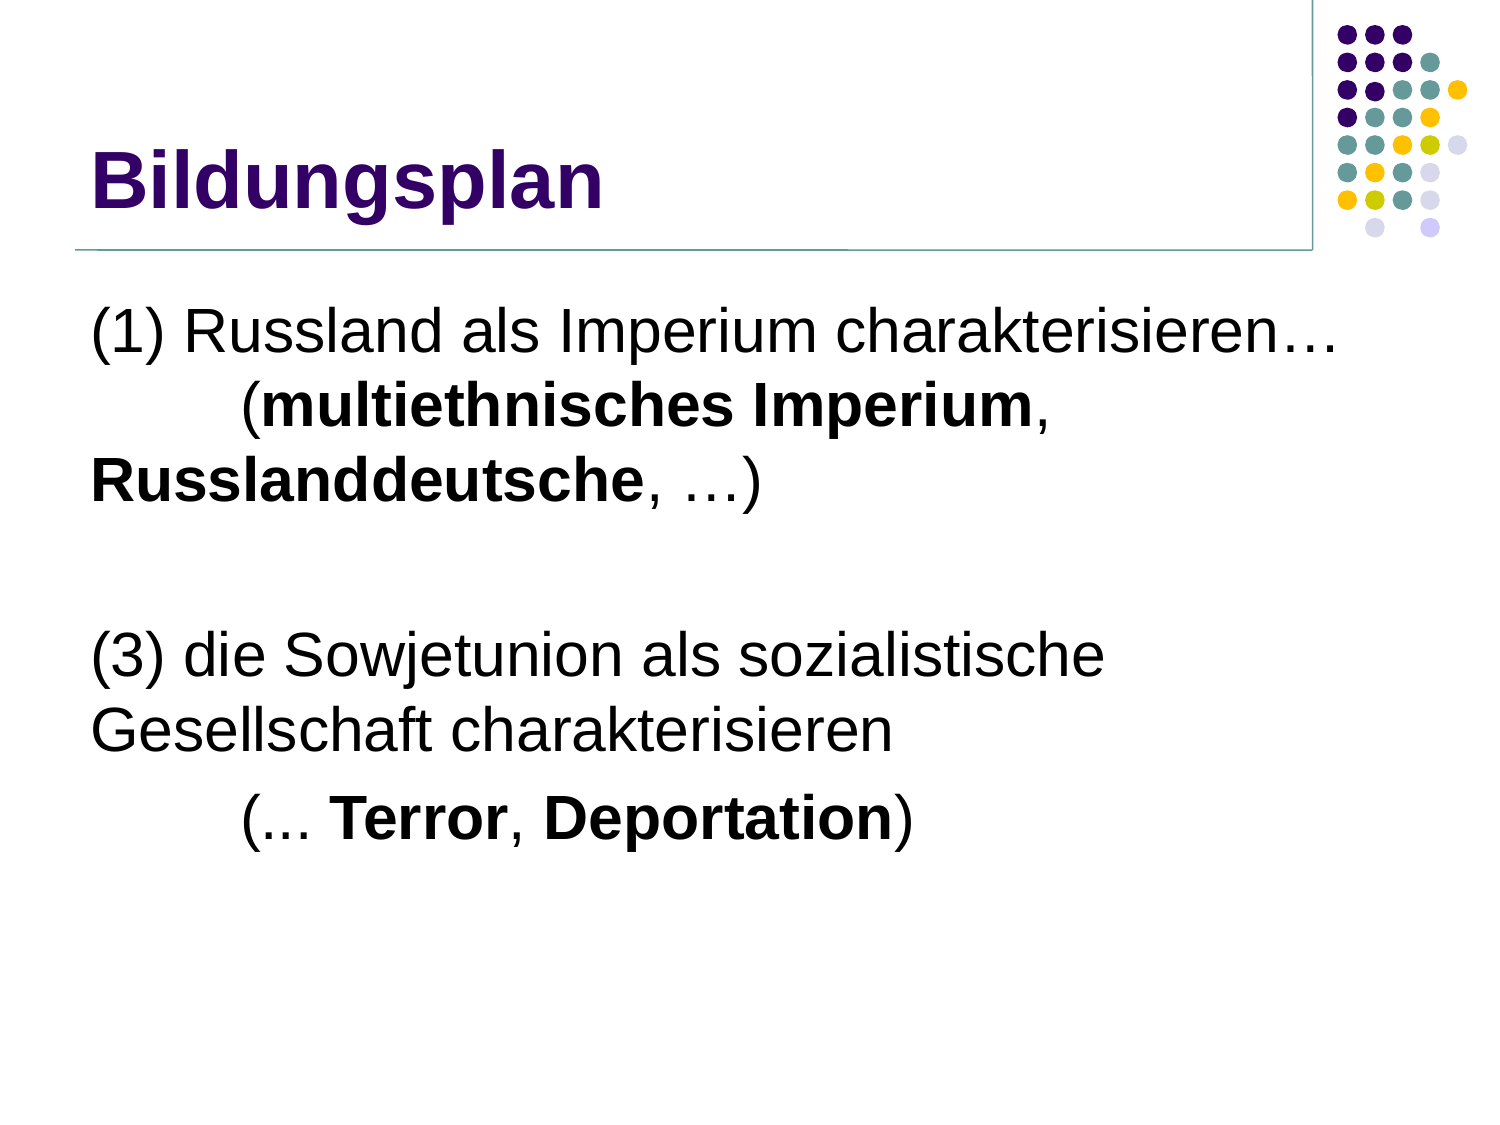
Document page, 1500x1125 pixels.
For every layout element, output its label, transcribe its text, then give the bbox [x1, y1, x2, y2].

list (1) Russland als Imperium charakterisieren… (multiethnisches Imperium, Russlanddeutsche, …) (3) die Sowjetunion als sozialistische Gesellschaft charakterisieren (... Terror, Deportation) [74, 281, 1426, 1006]
title Bildungsplan [74, 19, 1313, 233]
